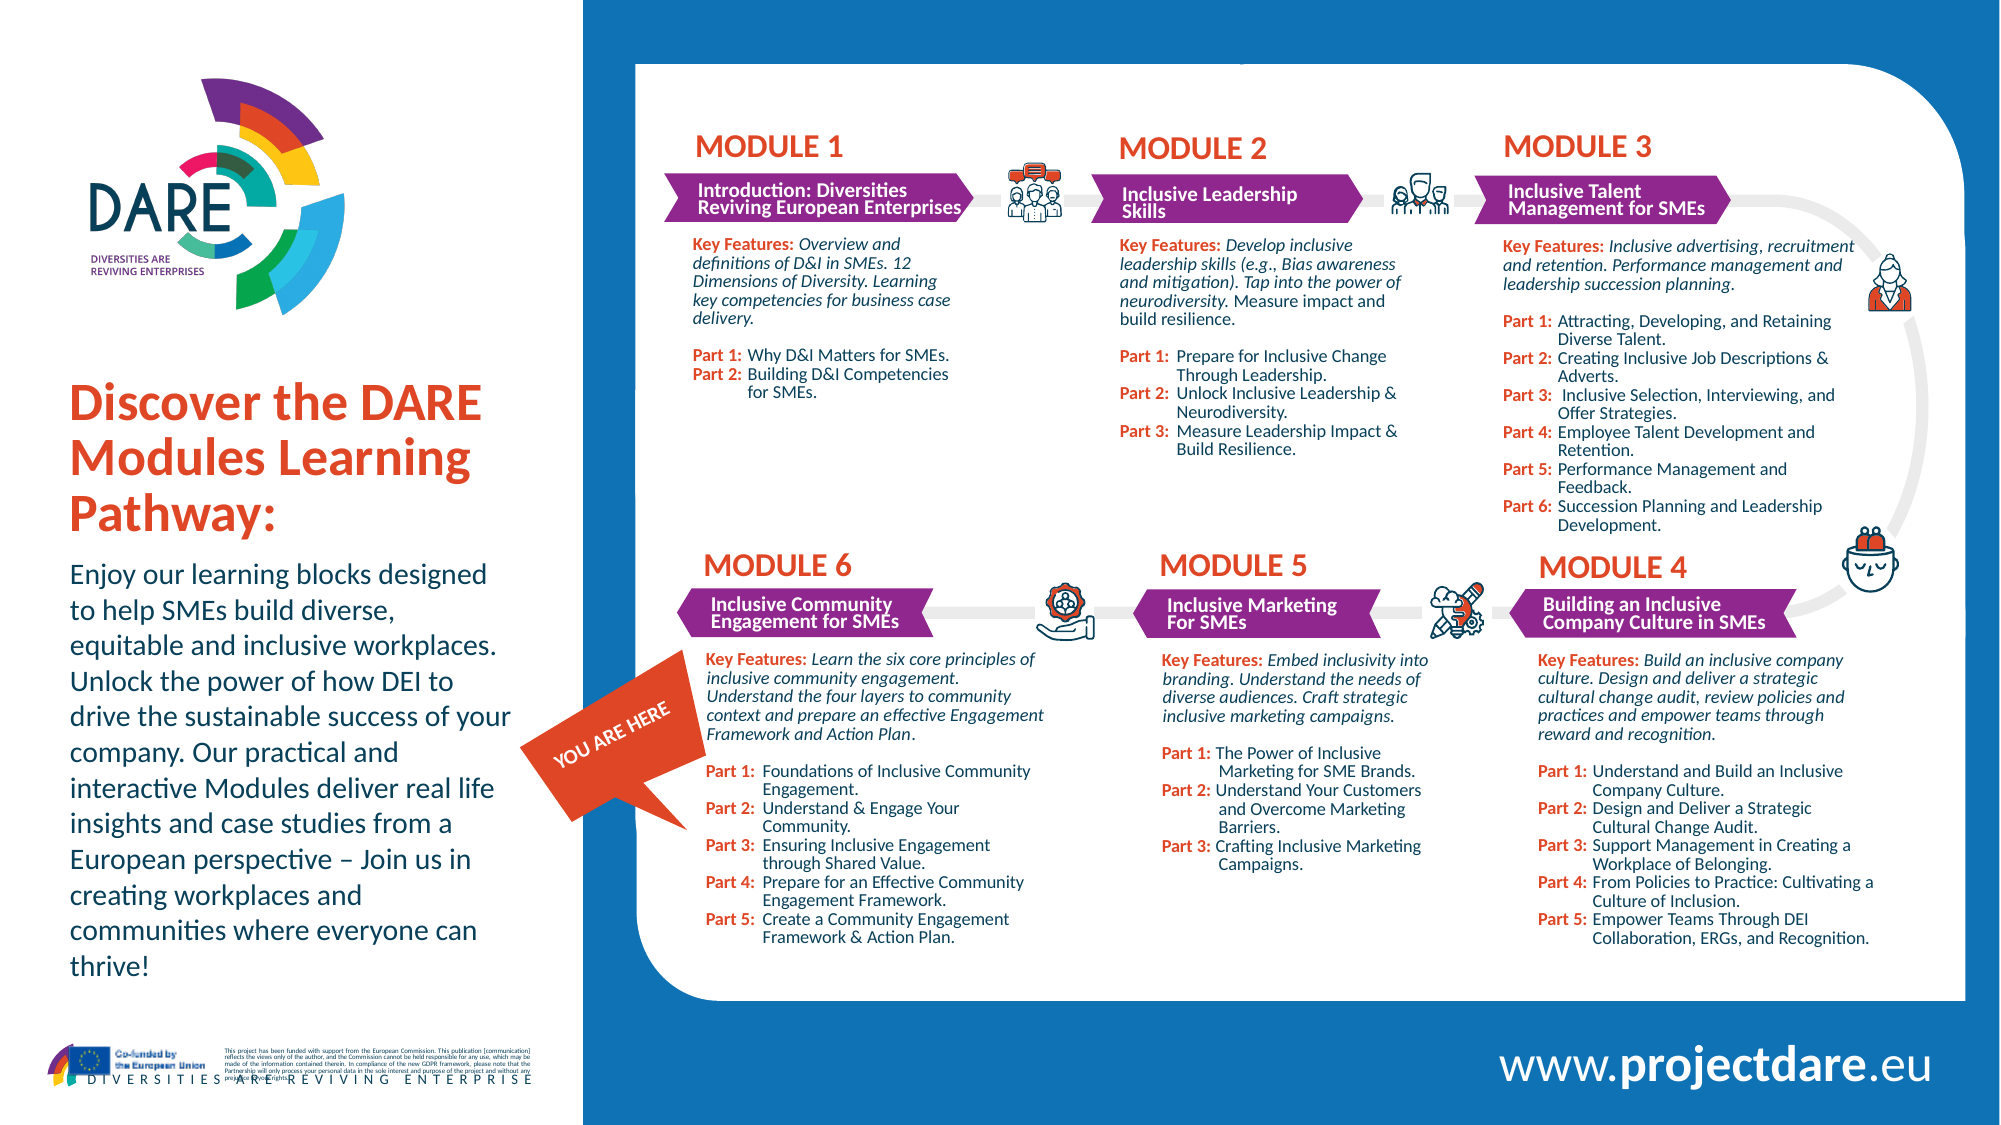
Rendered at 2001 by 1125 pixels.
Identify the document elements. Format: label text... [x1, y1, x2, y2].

picture [0, 40, 430, 365]
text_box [1391, 172, 1449, 215]
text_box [1430, 582, 1484, 640]
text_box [1007, 162, 1062, 223]
text_box [582, 0, 2000, 1125]
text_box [635, 64, 1966, 1001]
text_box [1474, 117, 1879, 568]
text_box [67, 1040, 547, 1088]
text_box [676, 535, 1065, 1000]
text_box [1036, 582, 1095, 642]
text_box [1868, 253, 1912, 312]
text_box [540, 683, 733, 847]
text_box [1509, 568, 1890, 982]
text_box www.projectdare.eu [1465, 1022, 1948, 1099]
text_box Discover the DARE Modules Learning Pathway: Enjoy our learning blocks designed to help SMEs build diverse, equitable and inclusive workplaces. Unlock the power of how DEI to drive the sustainable success of your company. Our practical and interactive Modules deliver real life insights and case studies from a European perspective – Join us in creating workplaces and communities where everyone can thrive! [55, 368, 528, 1055]
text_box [664, 116, 979, 433]
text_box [1132, 535, 1453, 925]
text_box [1091, 118, 1422, 491]
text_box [1841, 526, 1900, 593]
